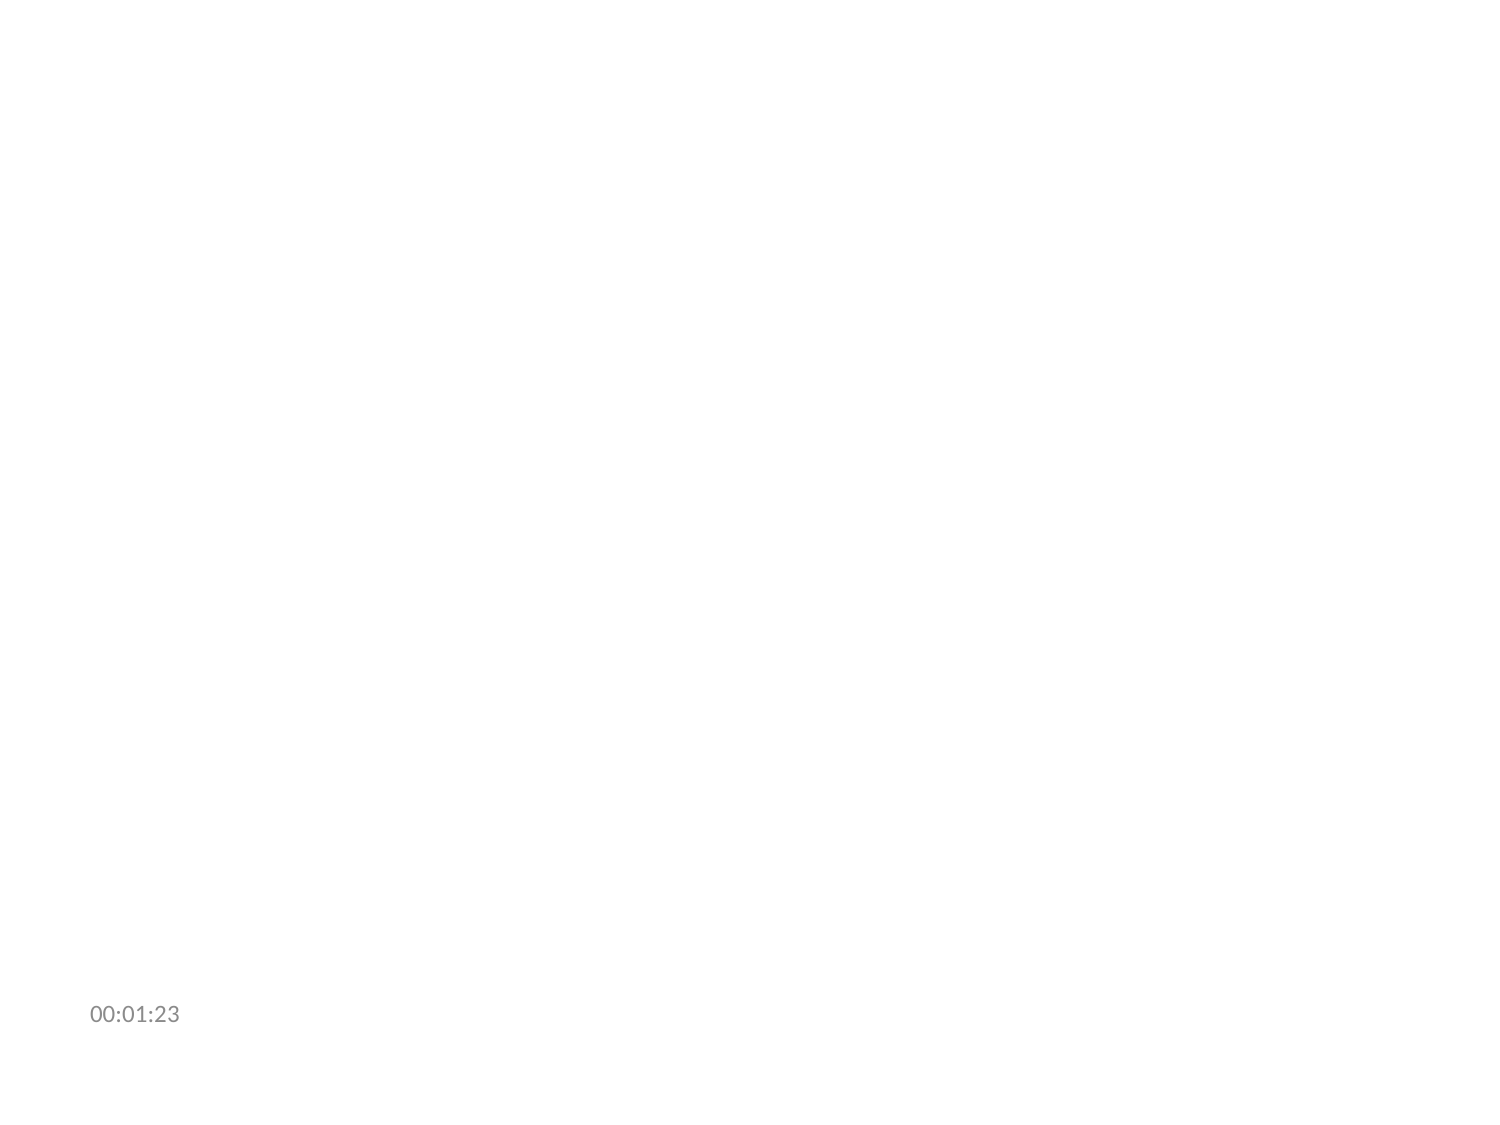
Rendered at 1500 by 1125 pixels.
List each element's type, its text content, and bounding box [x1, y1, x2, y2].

text_box 15:35:09 [75, 982, 425, 1043]
